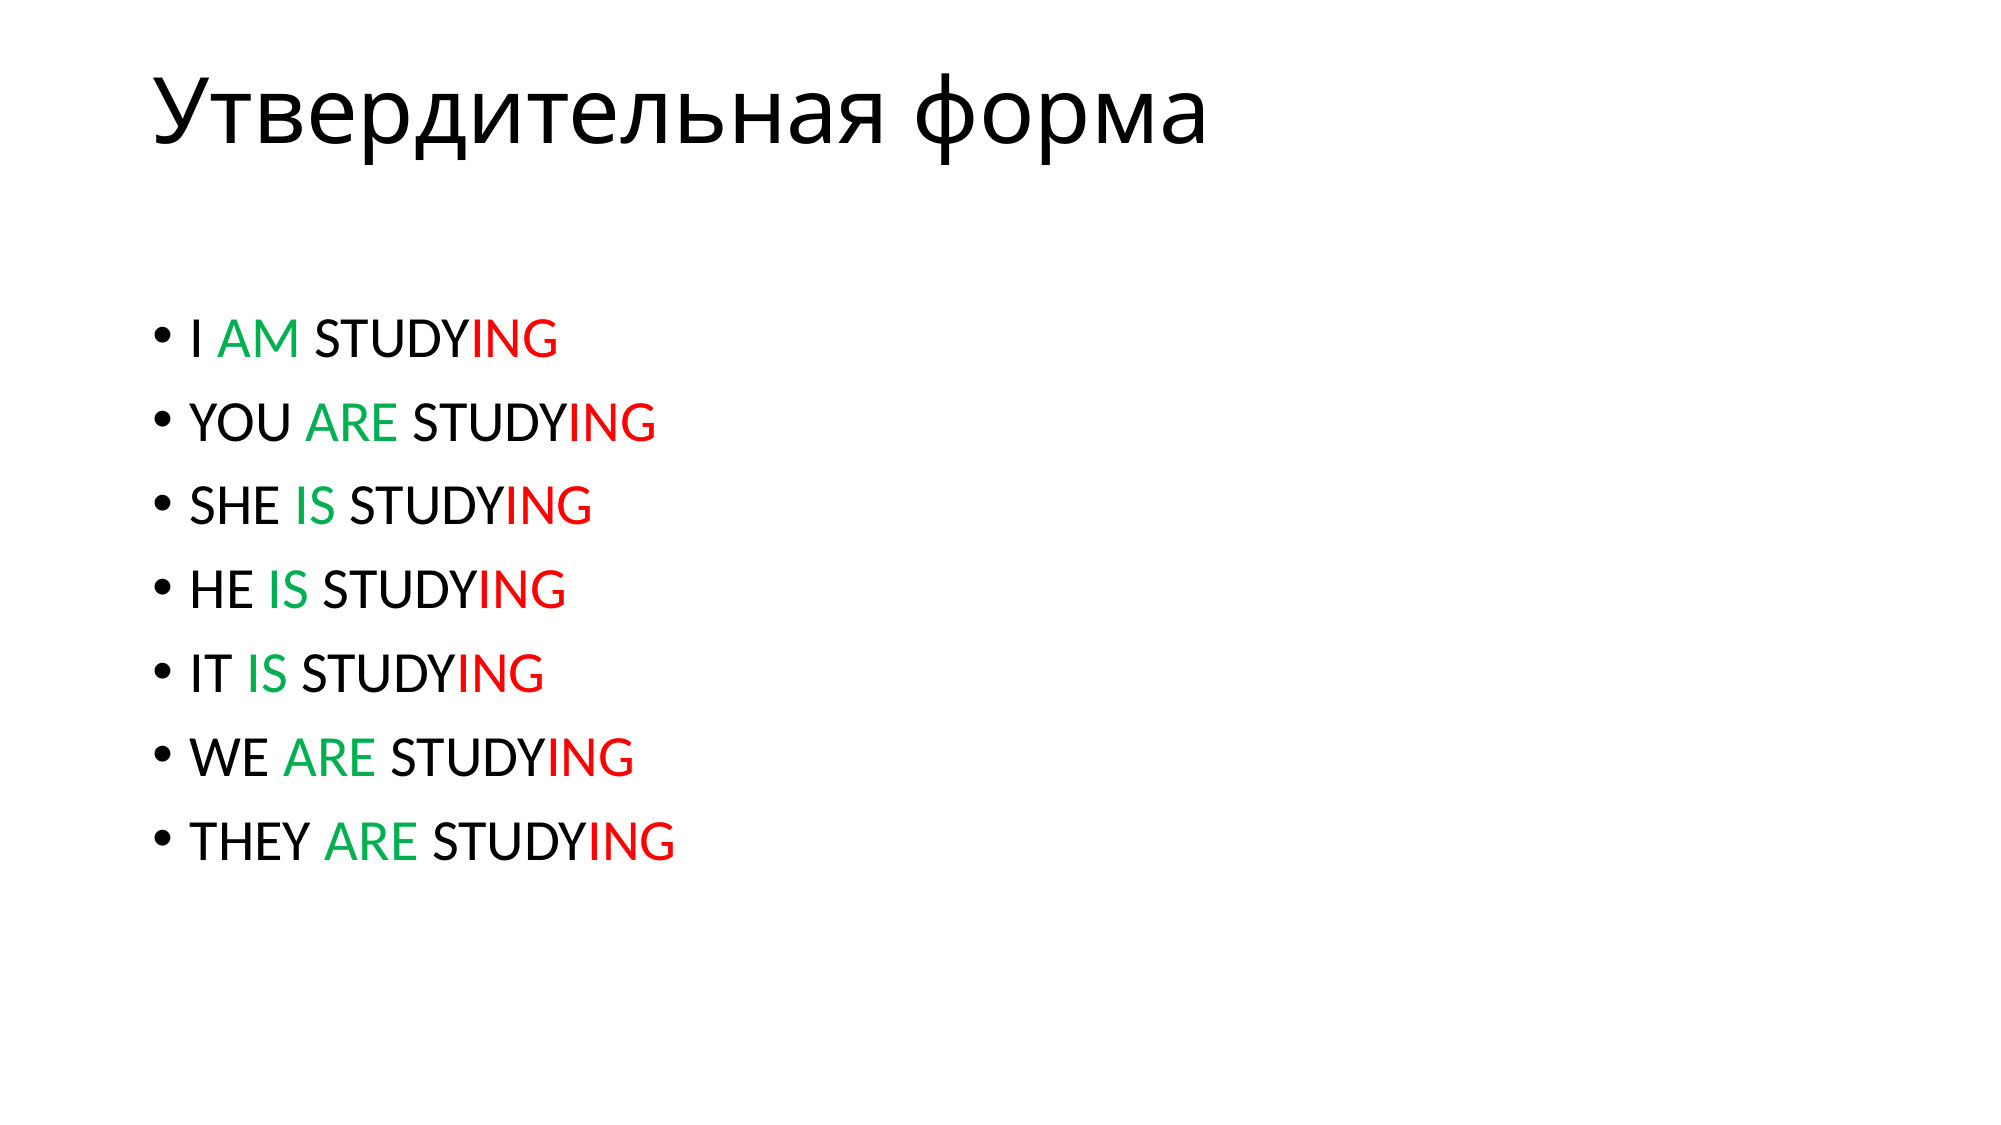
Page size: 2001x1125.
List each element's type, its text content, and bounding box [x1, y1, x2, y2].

title Утвердительная форма [137, 59, 1863, 278]
list I AM STUDYING YOU ARE STUDYING SHE IS STUDYING HE IS STUDYING IT IS STUDYING WE ARE STUDYING THEY ARE STUDYING [137, 299, 1863, 1014]
